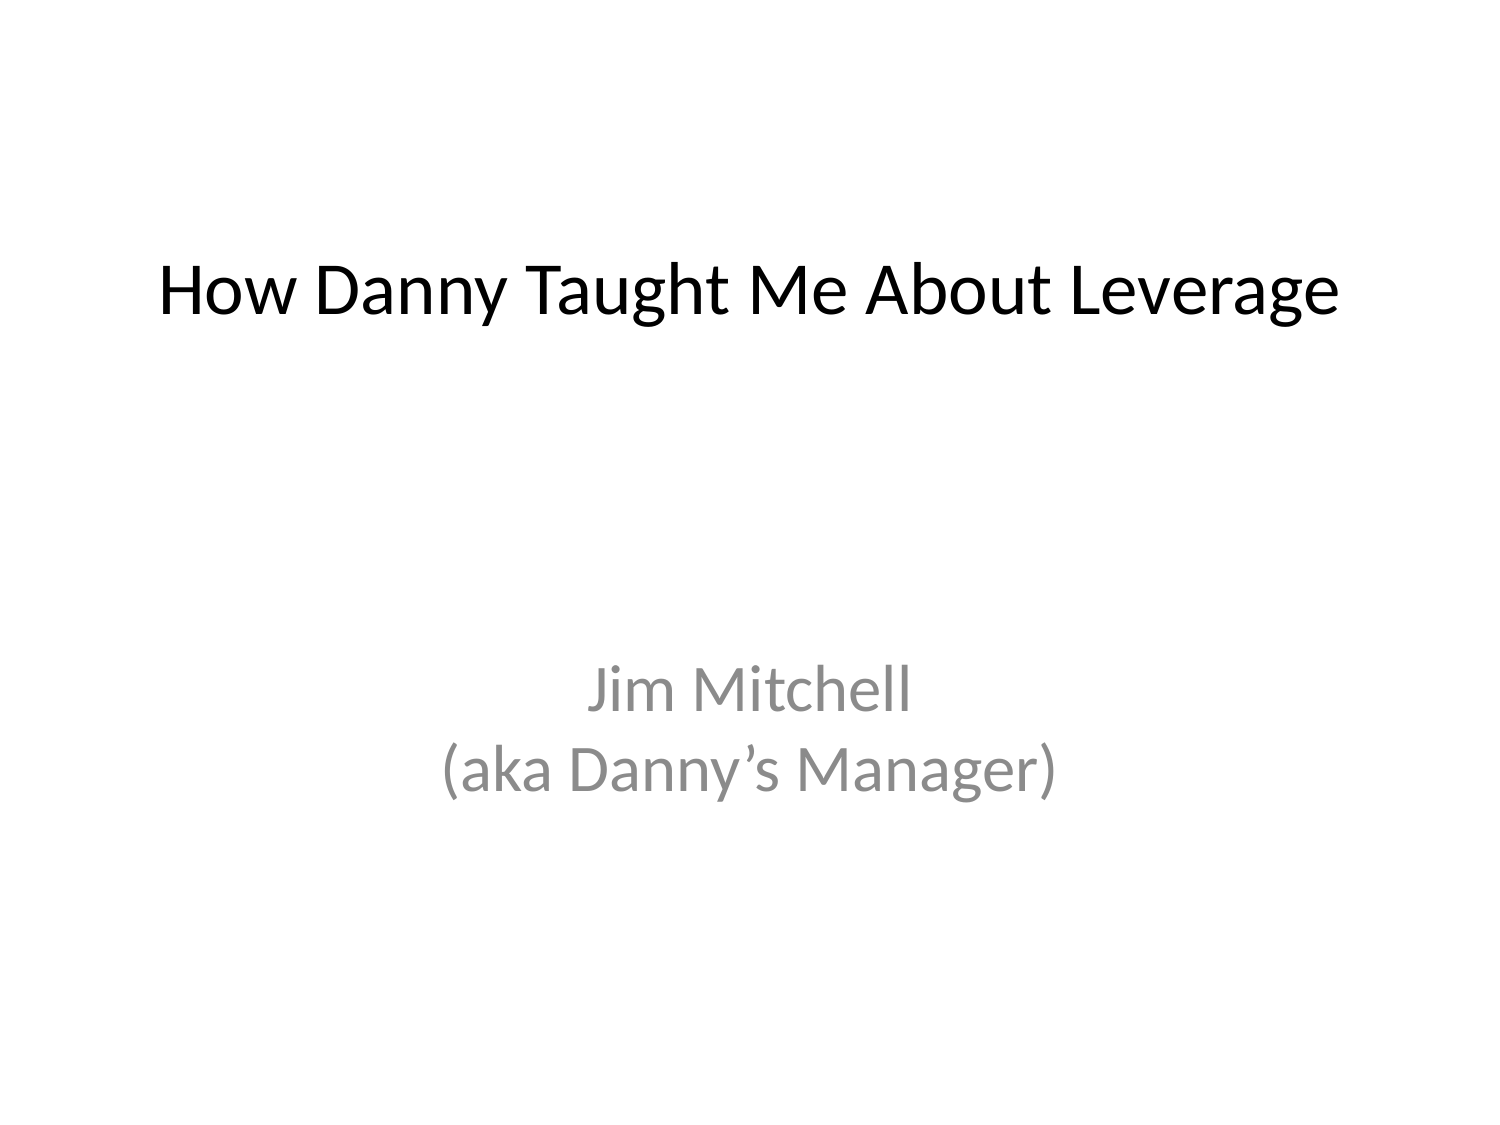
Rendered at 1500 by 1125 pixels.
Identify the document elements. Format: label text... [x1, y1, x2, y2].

title How Danny Taught Me About Leverage [112, 164, 1388, 406]
subtitle Jim Mitchell (aka Danny’s Manager) [225, 637, 1275, 925]
